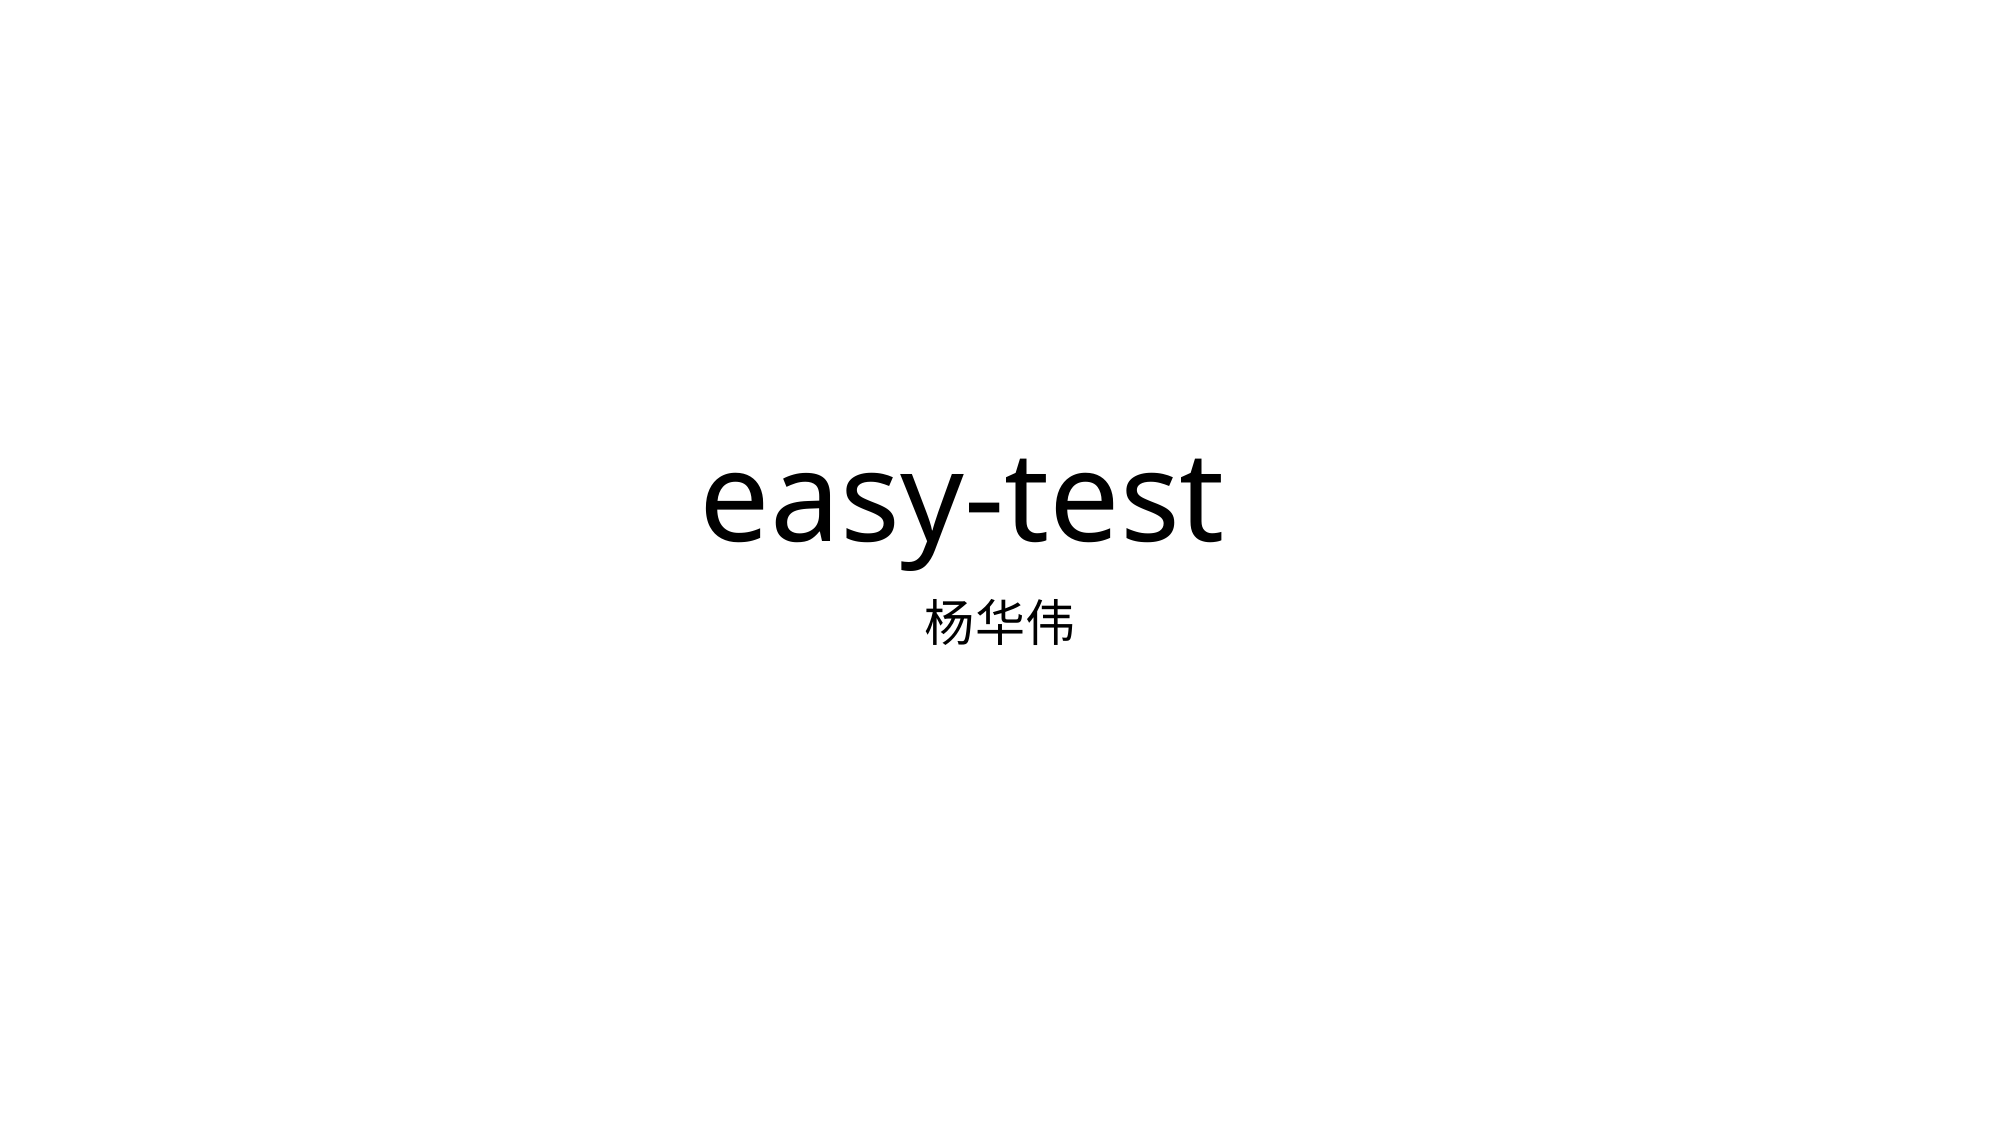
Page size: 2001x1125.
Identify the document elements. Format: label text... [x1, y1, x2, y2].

title easy-test [249, 184, 1750, 576]
subtitle 杨华伟 [249, 590, 1750, 863]
